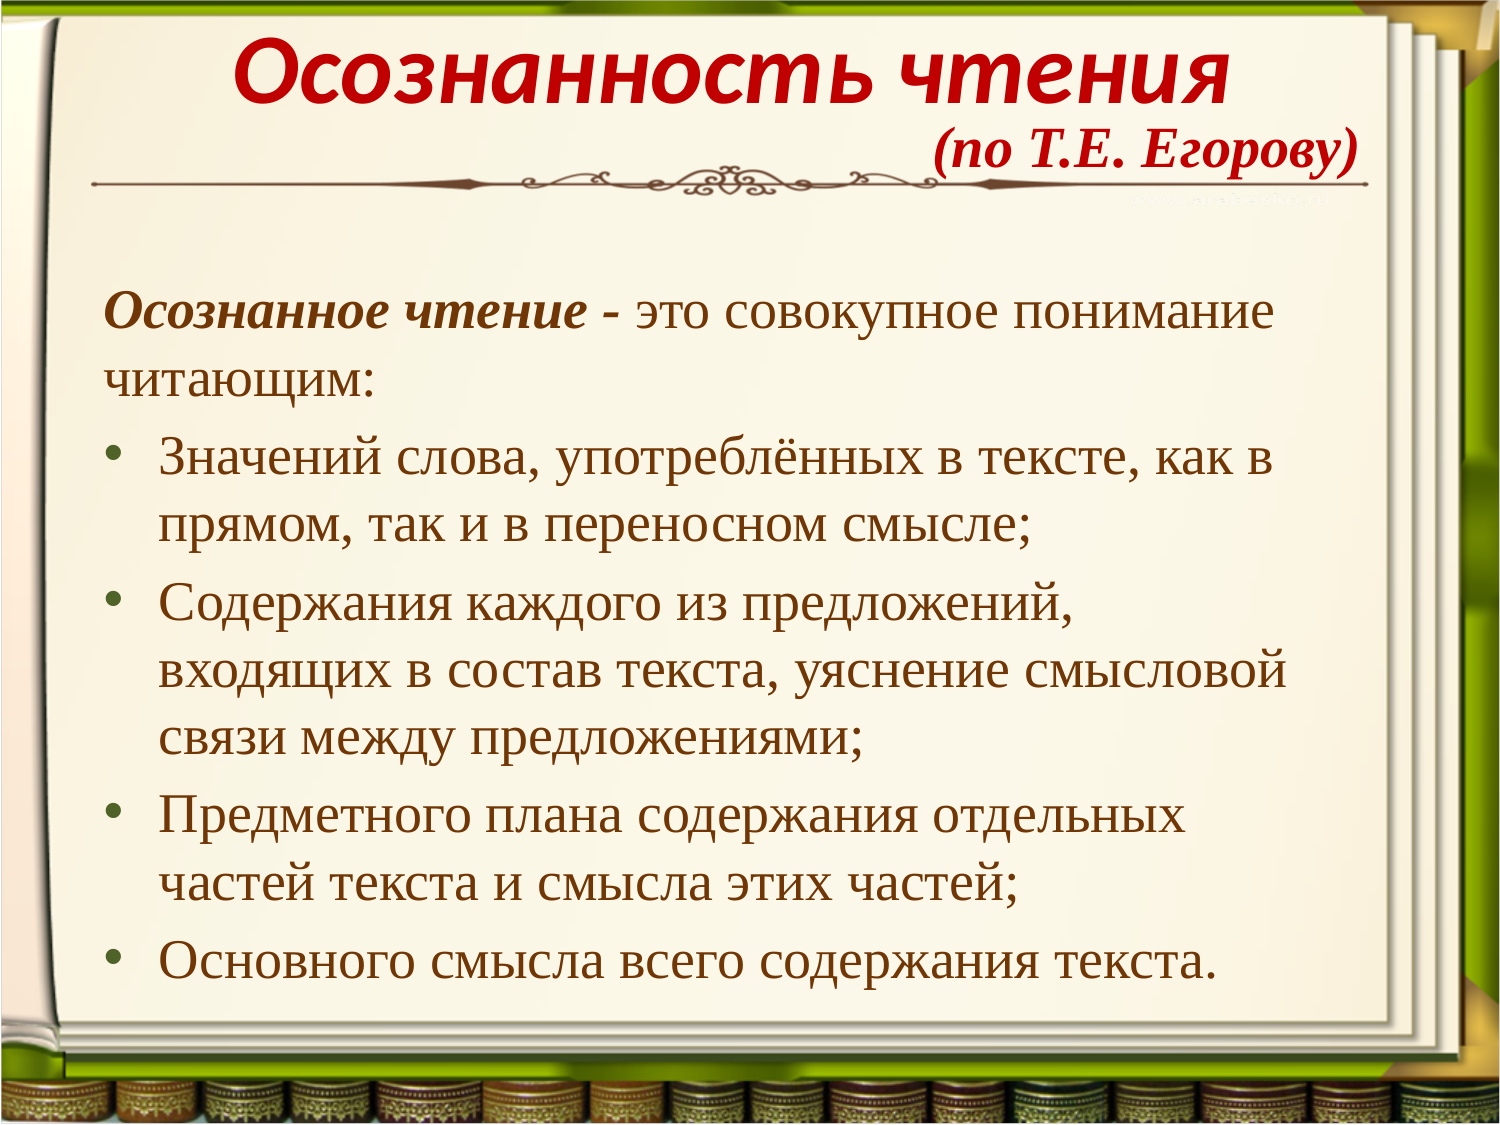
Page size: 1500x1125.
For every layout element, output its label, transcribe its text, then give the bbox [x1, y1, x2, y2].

text_box Осознанное чтение - это совокупное понимание читающим: Значений слова, употреблённых в тексте, как в прямом, так и в переносном смысле; Содержания каждого из предложений, входящих в состав текста, уяснение смысловой связи между предложениями; Предметного плана содержания отдельных частей текста и смысла этих частей; Основного смысла всего содержания текста. [88, 265, 1317, 1008]
text_box Осознанность чтения (по Т.Е. Егорову) [88, 19, 1376, 123]
picture [0, 0, 1500, 1125]
